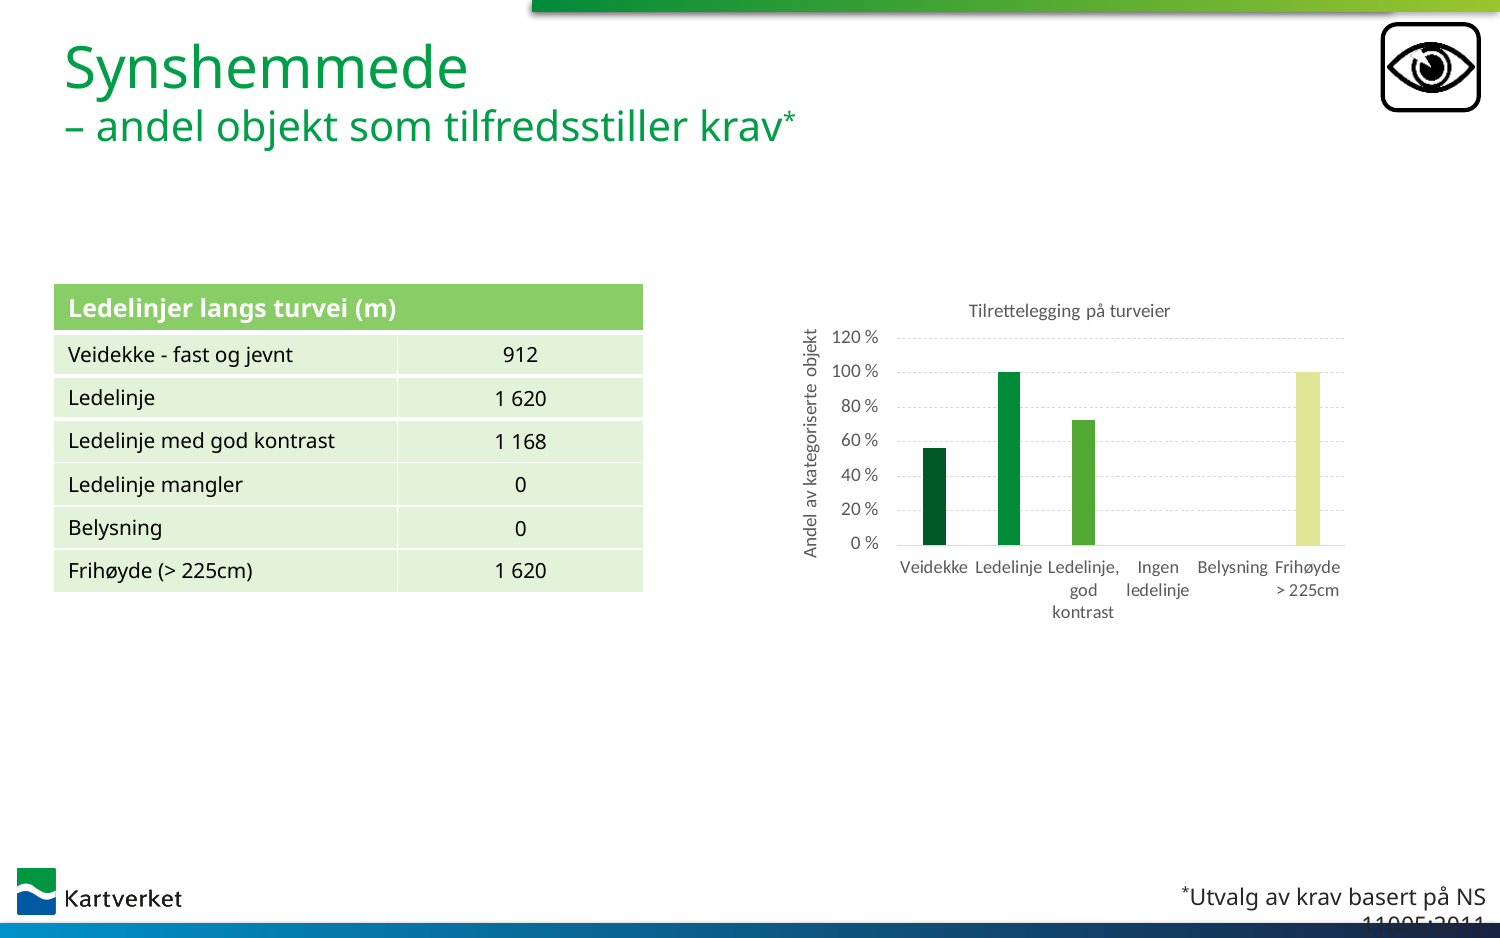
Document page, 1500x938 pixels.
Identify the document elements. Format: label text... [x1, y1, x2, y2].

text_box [1382, 24, 1480, 111]
table_cell 1 620 [398, 378, 643, 417]
table_cell 0 [398, 507, 643, 548]
text_box *Utvalg av krav basert på NS 11005:2011 [1068, 873, 1500, 938]
table_cell Ledelinje mangler [54, 463, 397, 505]
table_cell 0 [398, 463, 643, 505]
table_cell Veidekke - fast og jevnt [54, 335, 397, 374]
table_cell 1 168 [398, 421, 643, 462]
text_box Synshemmede – andel objekt som tilfredsstiller krav* [49, 24, 1431, 158]
picture [791, 291, 1348, 630]
table_cell Frihøyde (> 225cm) [54, 550, 397, 592]
table_cell 912 [398, 335, 643, 374]
table_cell Ledelinje [54, 378, 397, 417]
table_cell 1 620 [398, 550, 643, 592]
table_header Ledelinjer langs turvei (m) [54, 284, 643, 330]
table_cell Belysning [54, 507, 397, 548]
table_cell Ledelinje med god kontrast [54, 421, 397, 462]
